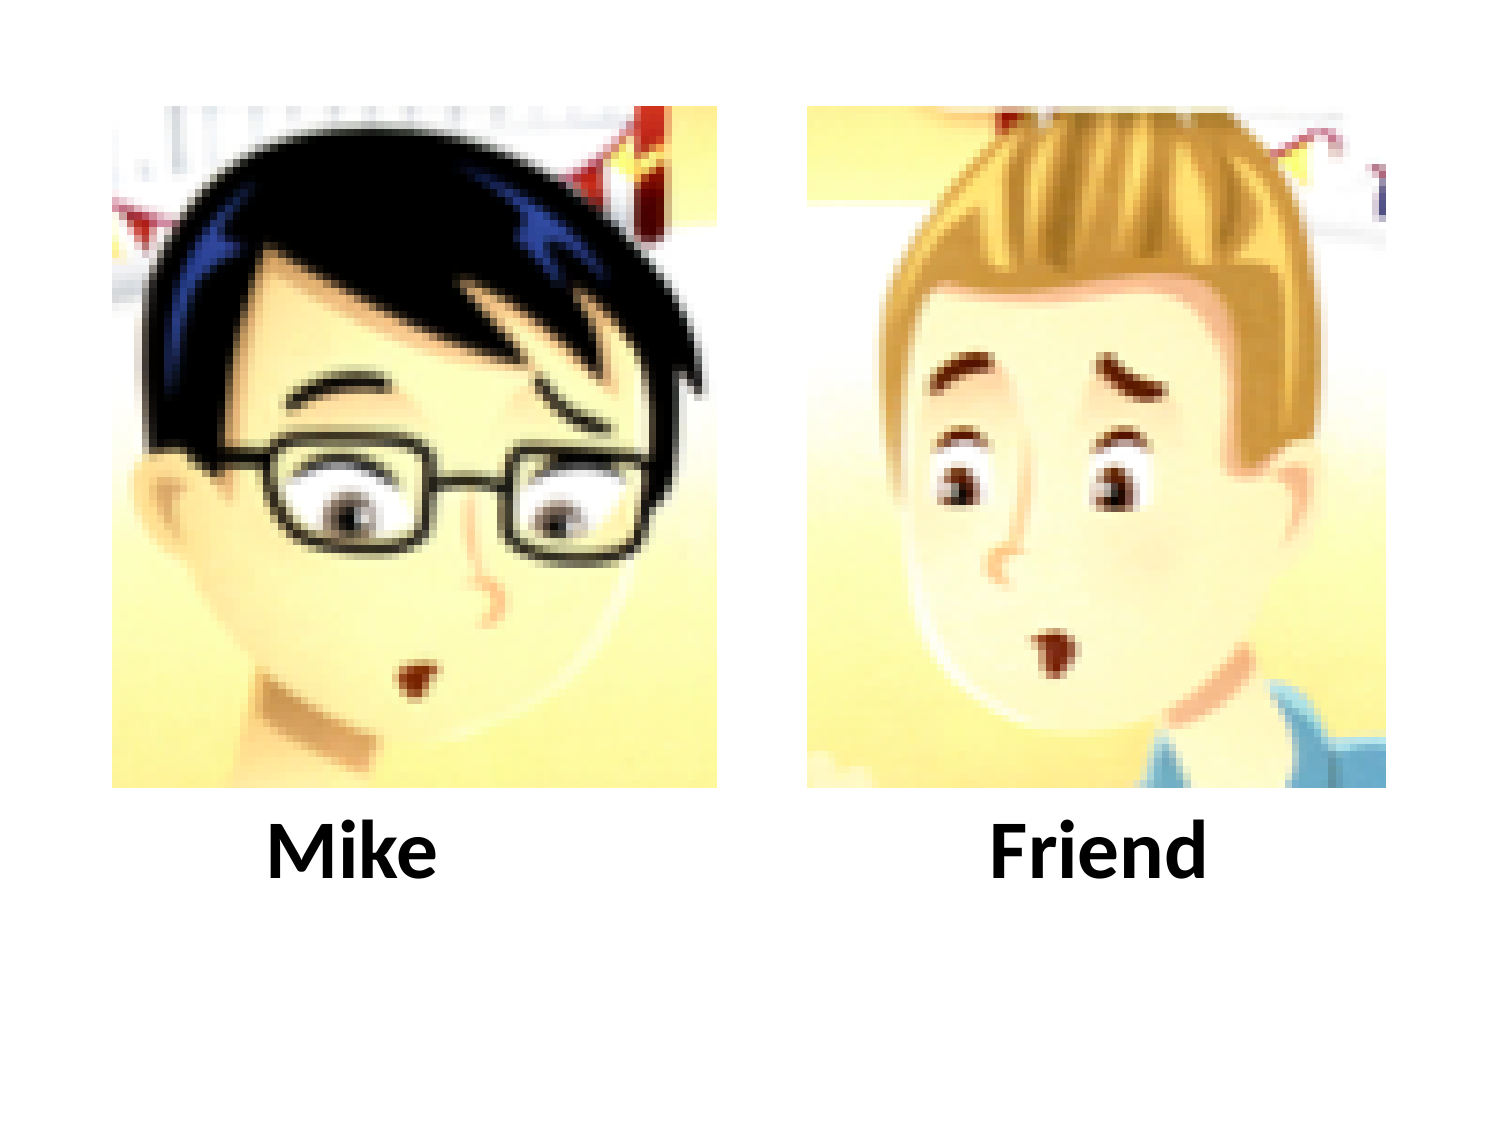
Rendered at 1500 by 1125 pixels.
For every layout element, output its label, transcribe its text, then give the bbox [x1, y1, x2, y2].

picture [806, 99, 1394, 789]
text_box Friend [975, 798, 1225, 903]
text_box Mike [251, 798, 454, 903]
picture [112, 99, 726, 789]
